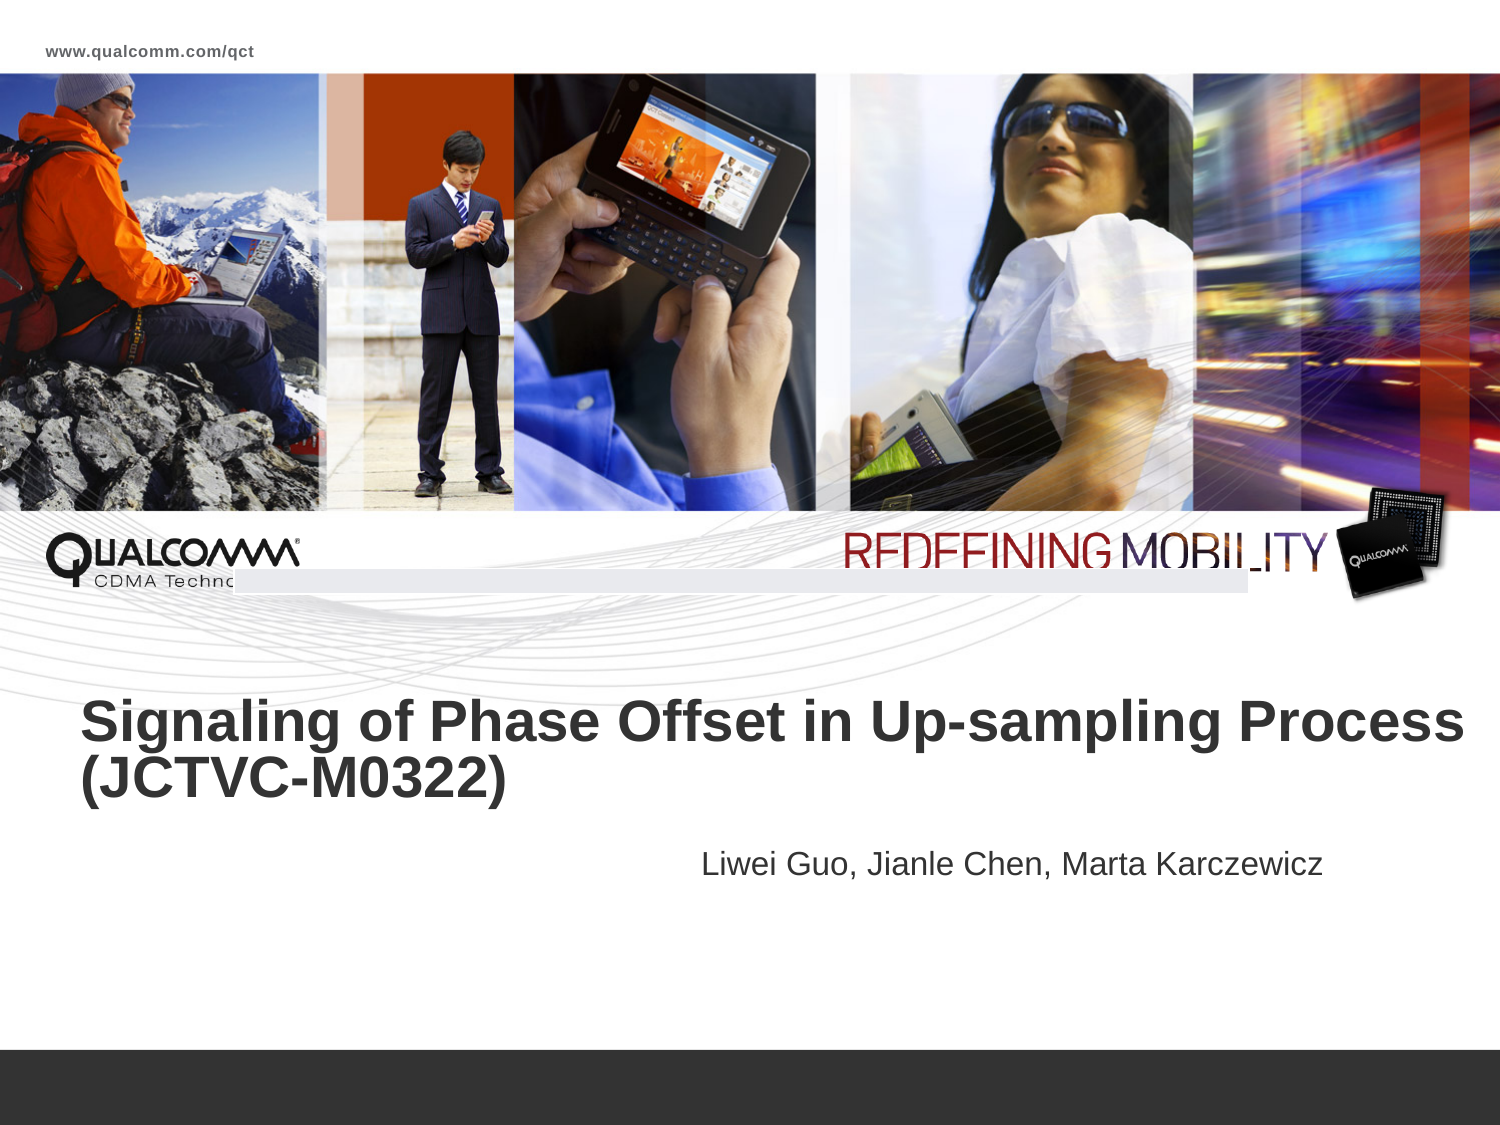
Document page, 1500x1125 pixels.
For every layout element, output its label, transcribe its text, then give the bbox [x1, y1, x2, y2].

table_header [235, 569, 1248, 593]
title Signaling of Phase Offset in Up-sampling Process (JCTVC-M0322) [65, 624, 1500, 817]
picture [30, 1048, 372, 1052]
picture [0, 12, 1500, 744]
subtitle Liwei Guo, Jianle Chen, Marta Karczewicz [343, 833, 1341, 936]
